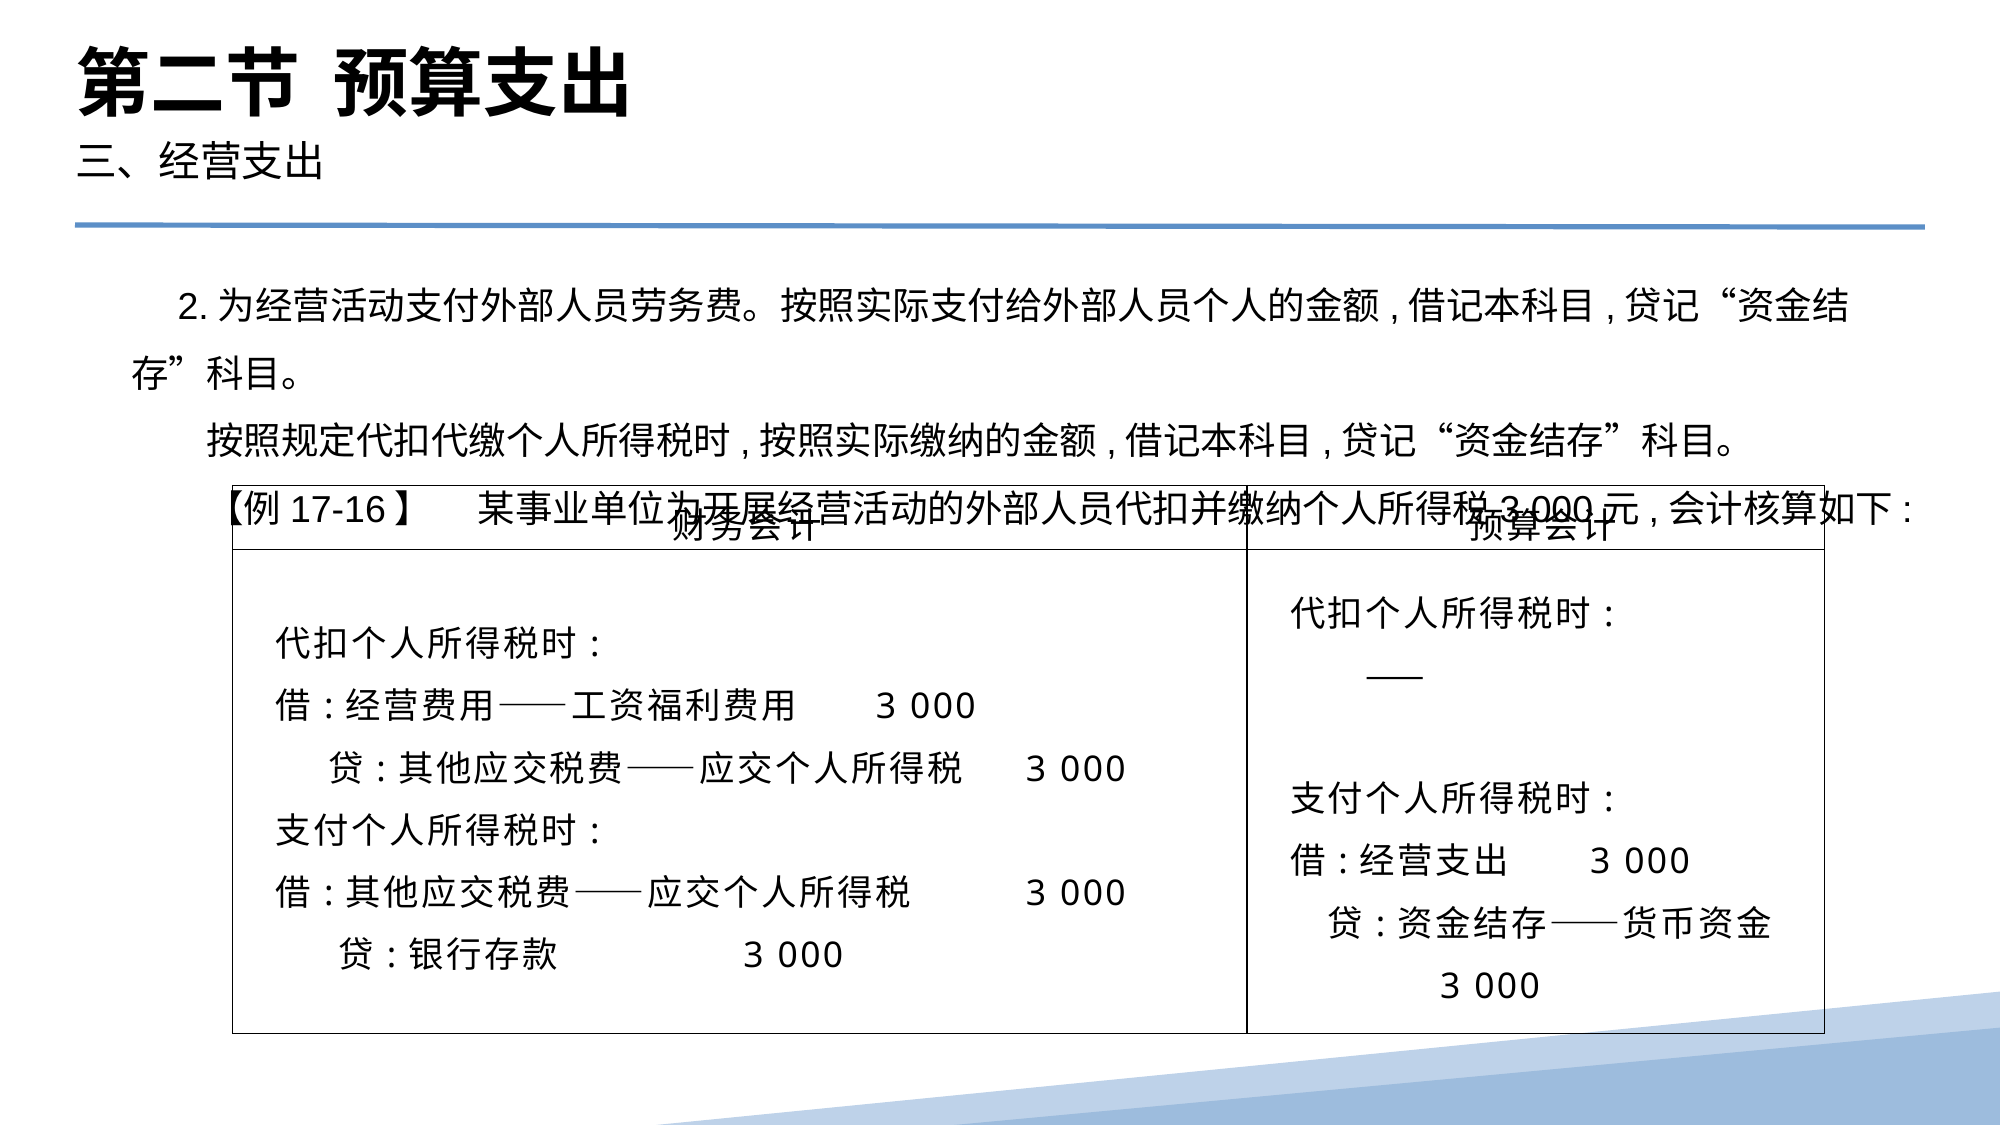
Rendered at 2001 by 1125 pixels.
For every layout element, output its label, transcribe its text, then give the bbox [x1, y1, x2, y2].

table_header 预算会计 [1248, 486, 1824, 549]
table_header 财务会计 [233, 486, 1246, 549]
text_box 第二节 预算支出 [75, 24, 1925, 124]
table_cell 代扣个人所得税时: —— 支付个人所得税时: 借:经营支出 3 000 贷:资金结存——货币资金 3 000 [1248, 550, 1824, 991]
table_cell 代扣个人所得税时: 借:经营费用——工资福利费用 3 000 贷:其他应交税费——应交个人所得税 3 000 支付个人所得税时: 借:其他应交税费——应交个人所得税 3 000 贷:银行存款 3 000 [233, 550, 1246, 1033]
text_box 2.为经营活动支付外部人员劳务费。按照实际支付给外部人员个人的金额,借记本科目,贷记“资金结存”科目。 按照规定代扣代缴个人所得税时,按照实际缴纳的金额,借记本科目,贷记“资金结存”科目。 【例17-16】 某事业单位为开展经营活动的外部人员代扣并缴纳个人所得税3 000元,会计核算如下: [116, 252, 1925, 521]
text_box 三、经营支出 [75, 124, 1925, 200]
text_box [656, 991, 2000, 1125]
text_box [74, 224, 1925, 228]
